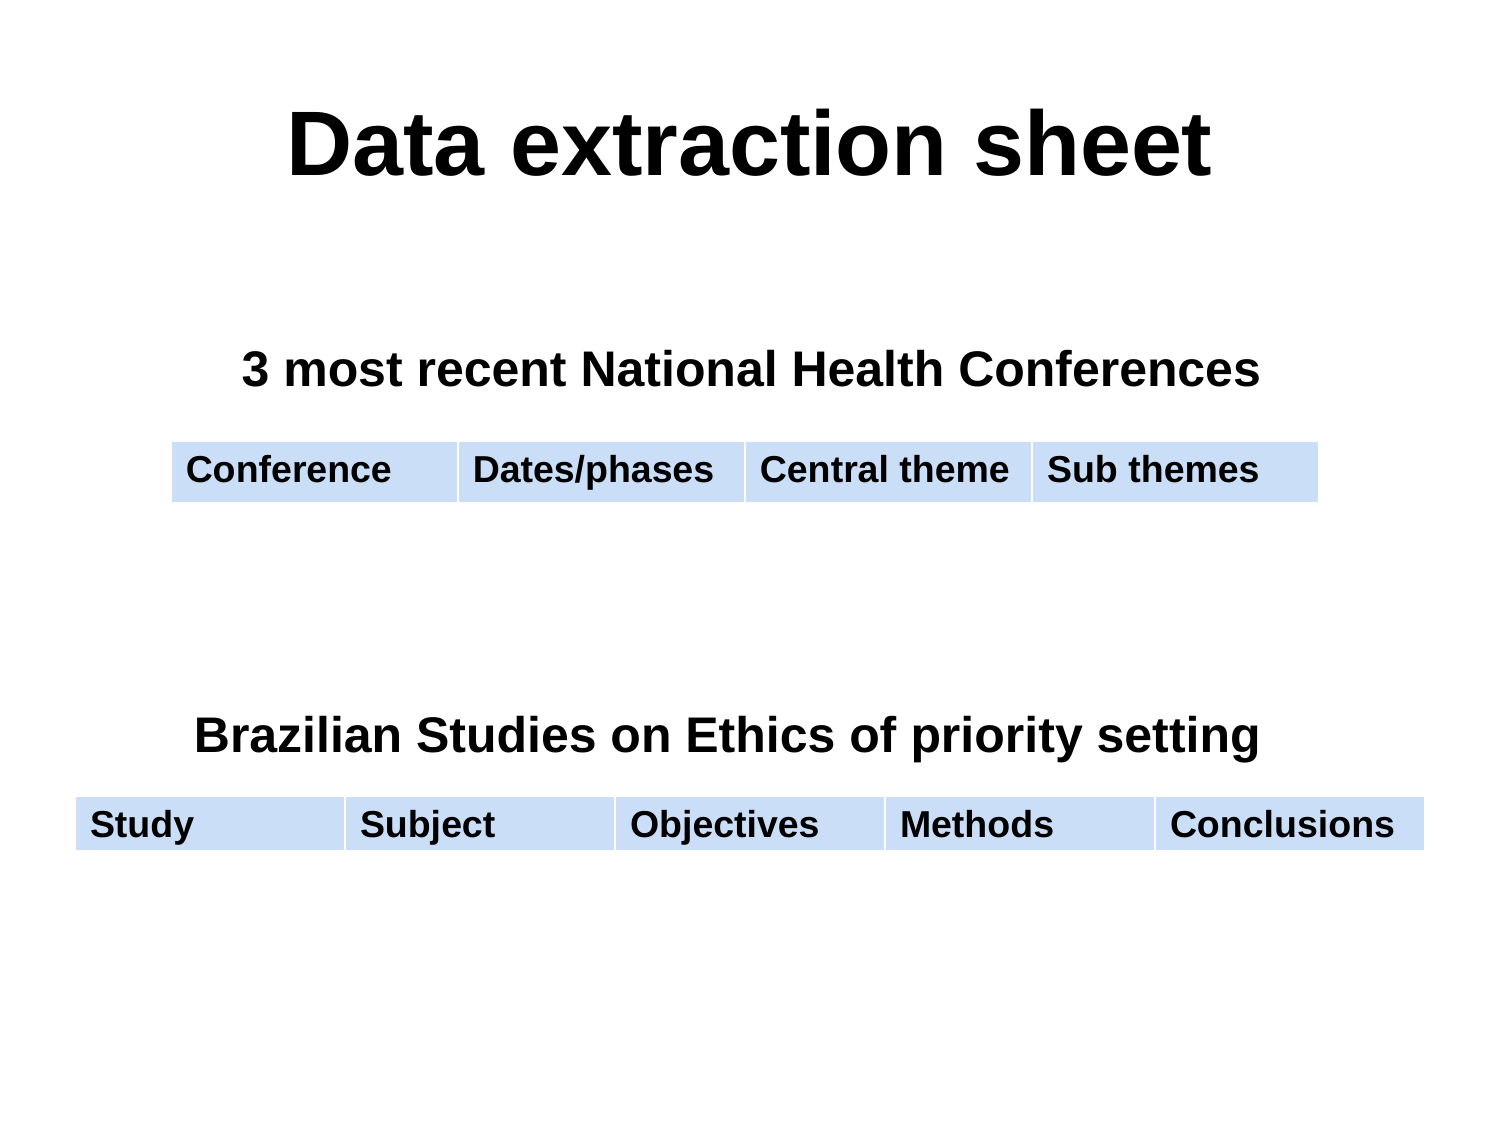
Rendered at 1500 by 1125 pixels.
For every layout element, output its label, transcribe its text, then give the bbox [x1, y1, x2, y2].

table_header Methods [886, 797, 1154, 850]
table_header Central theme [746, 442, 1031, 502]
table_header Conference [172, 442, 457, 502]
table_header Conclusions [1156, 797, 1424, 850]
text_box Brazilian Studies on Ethics of priority setting [179, 694, 1277, 770]
table_header Dates/phases [459, 442, 744, 502]
table_header Sub themes [1033, 442, 1318, 502]
table_header Study [76, 797, 344, 850]
table_header Objectives [616, 797, 884, 850]
title Data extraction sheet [75, 45, 1425, 233]
table_header Subject [346, 797, 614, 850]
text_box 3 most recent National Health Conferences [226, 329, 1277, 404]
